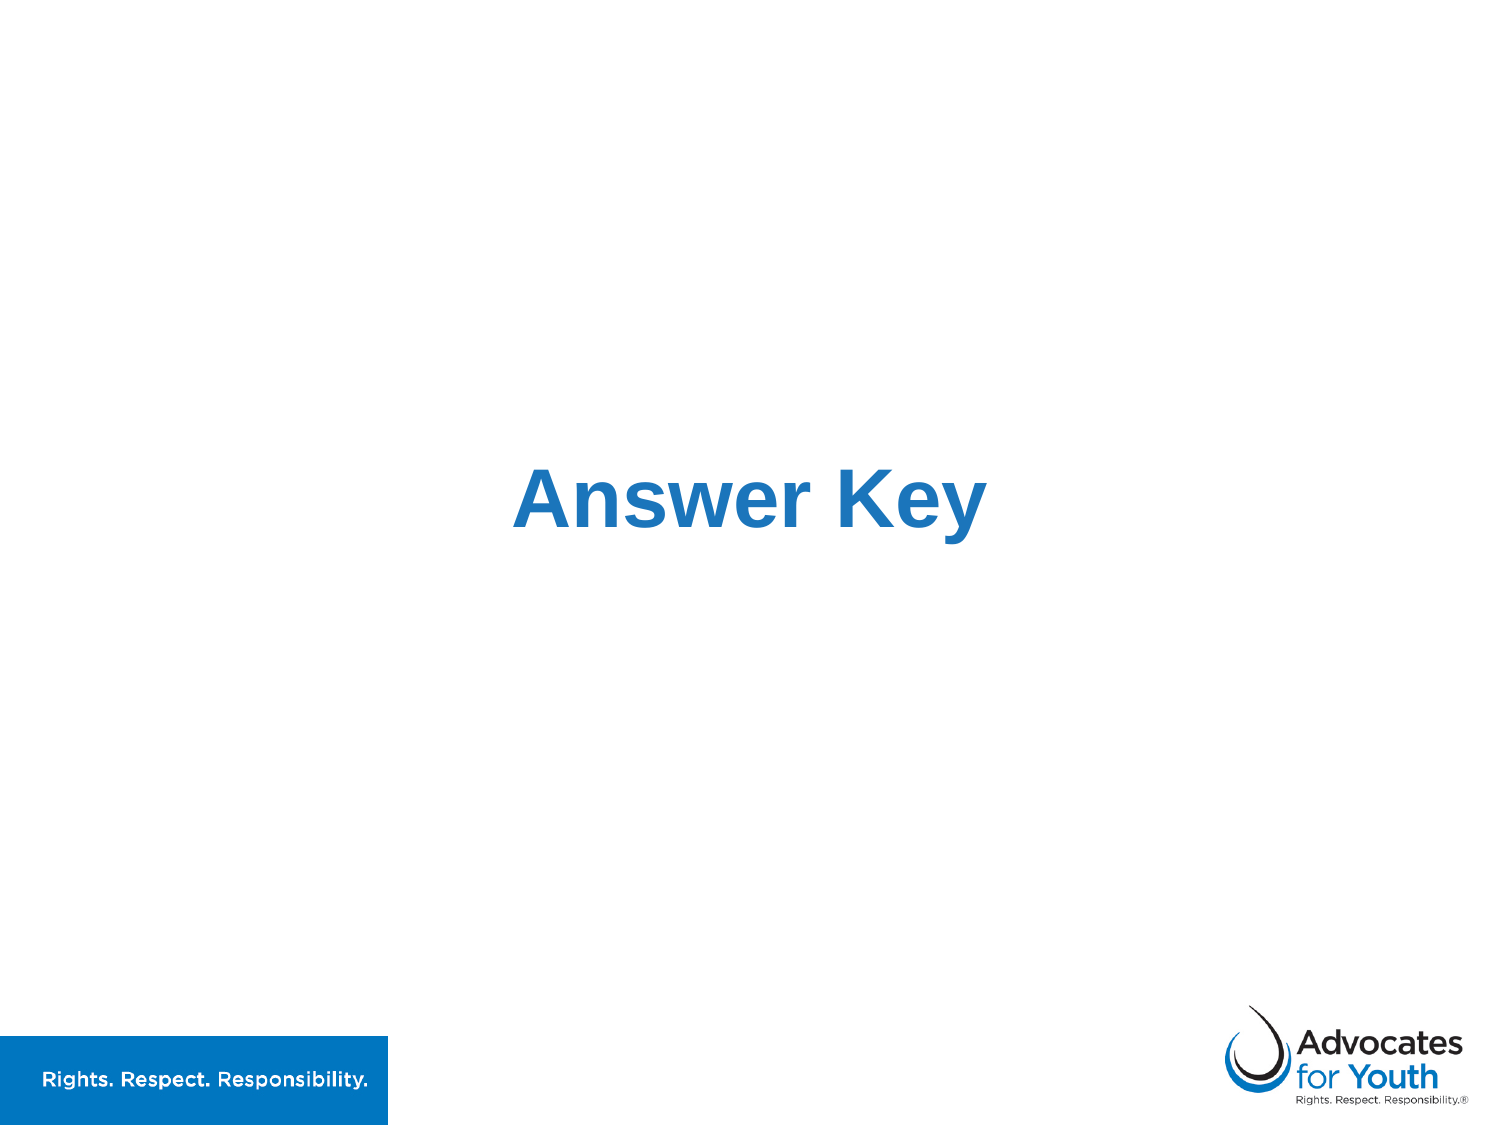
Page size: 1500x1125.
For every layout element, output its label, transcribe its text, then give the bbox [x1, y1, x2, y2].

picture [1199, 990, 1500, 1125]
title Answer Key [75, 399, 1425, 588]
picture [0, 1036, 388, 1125]
